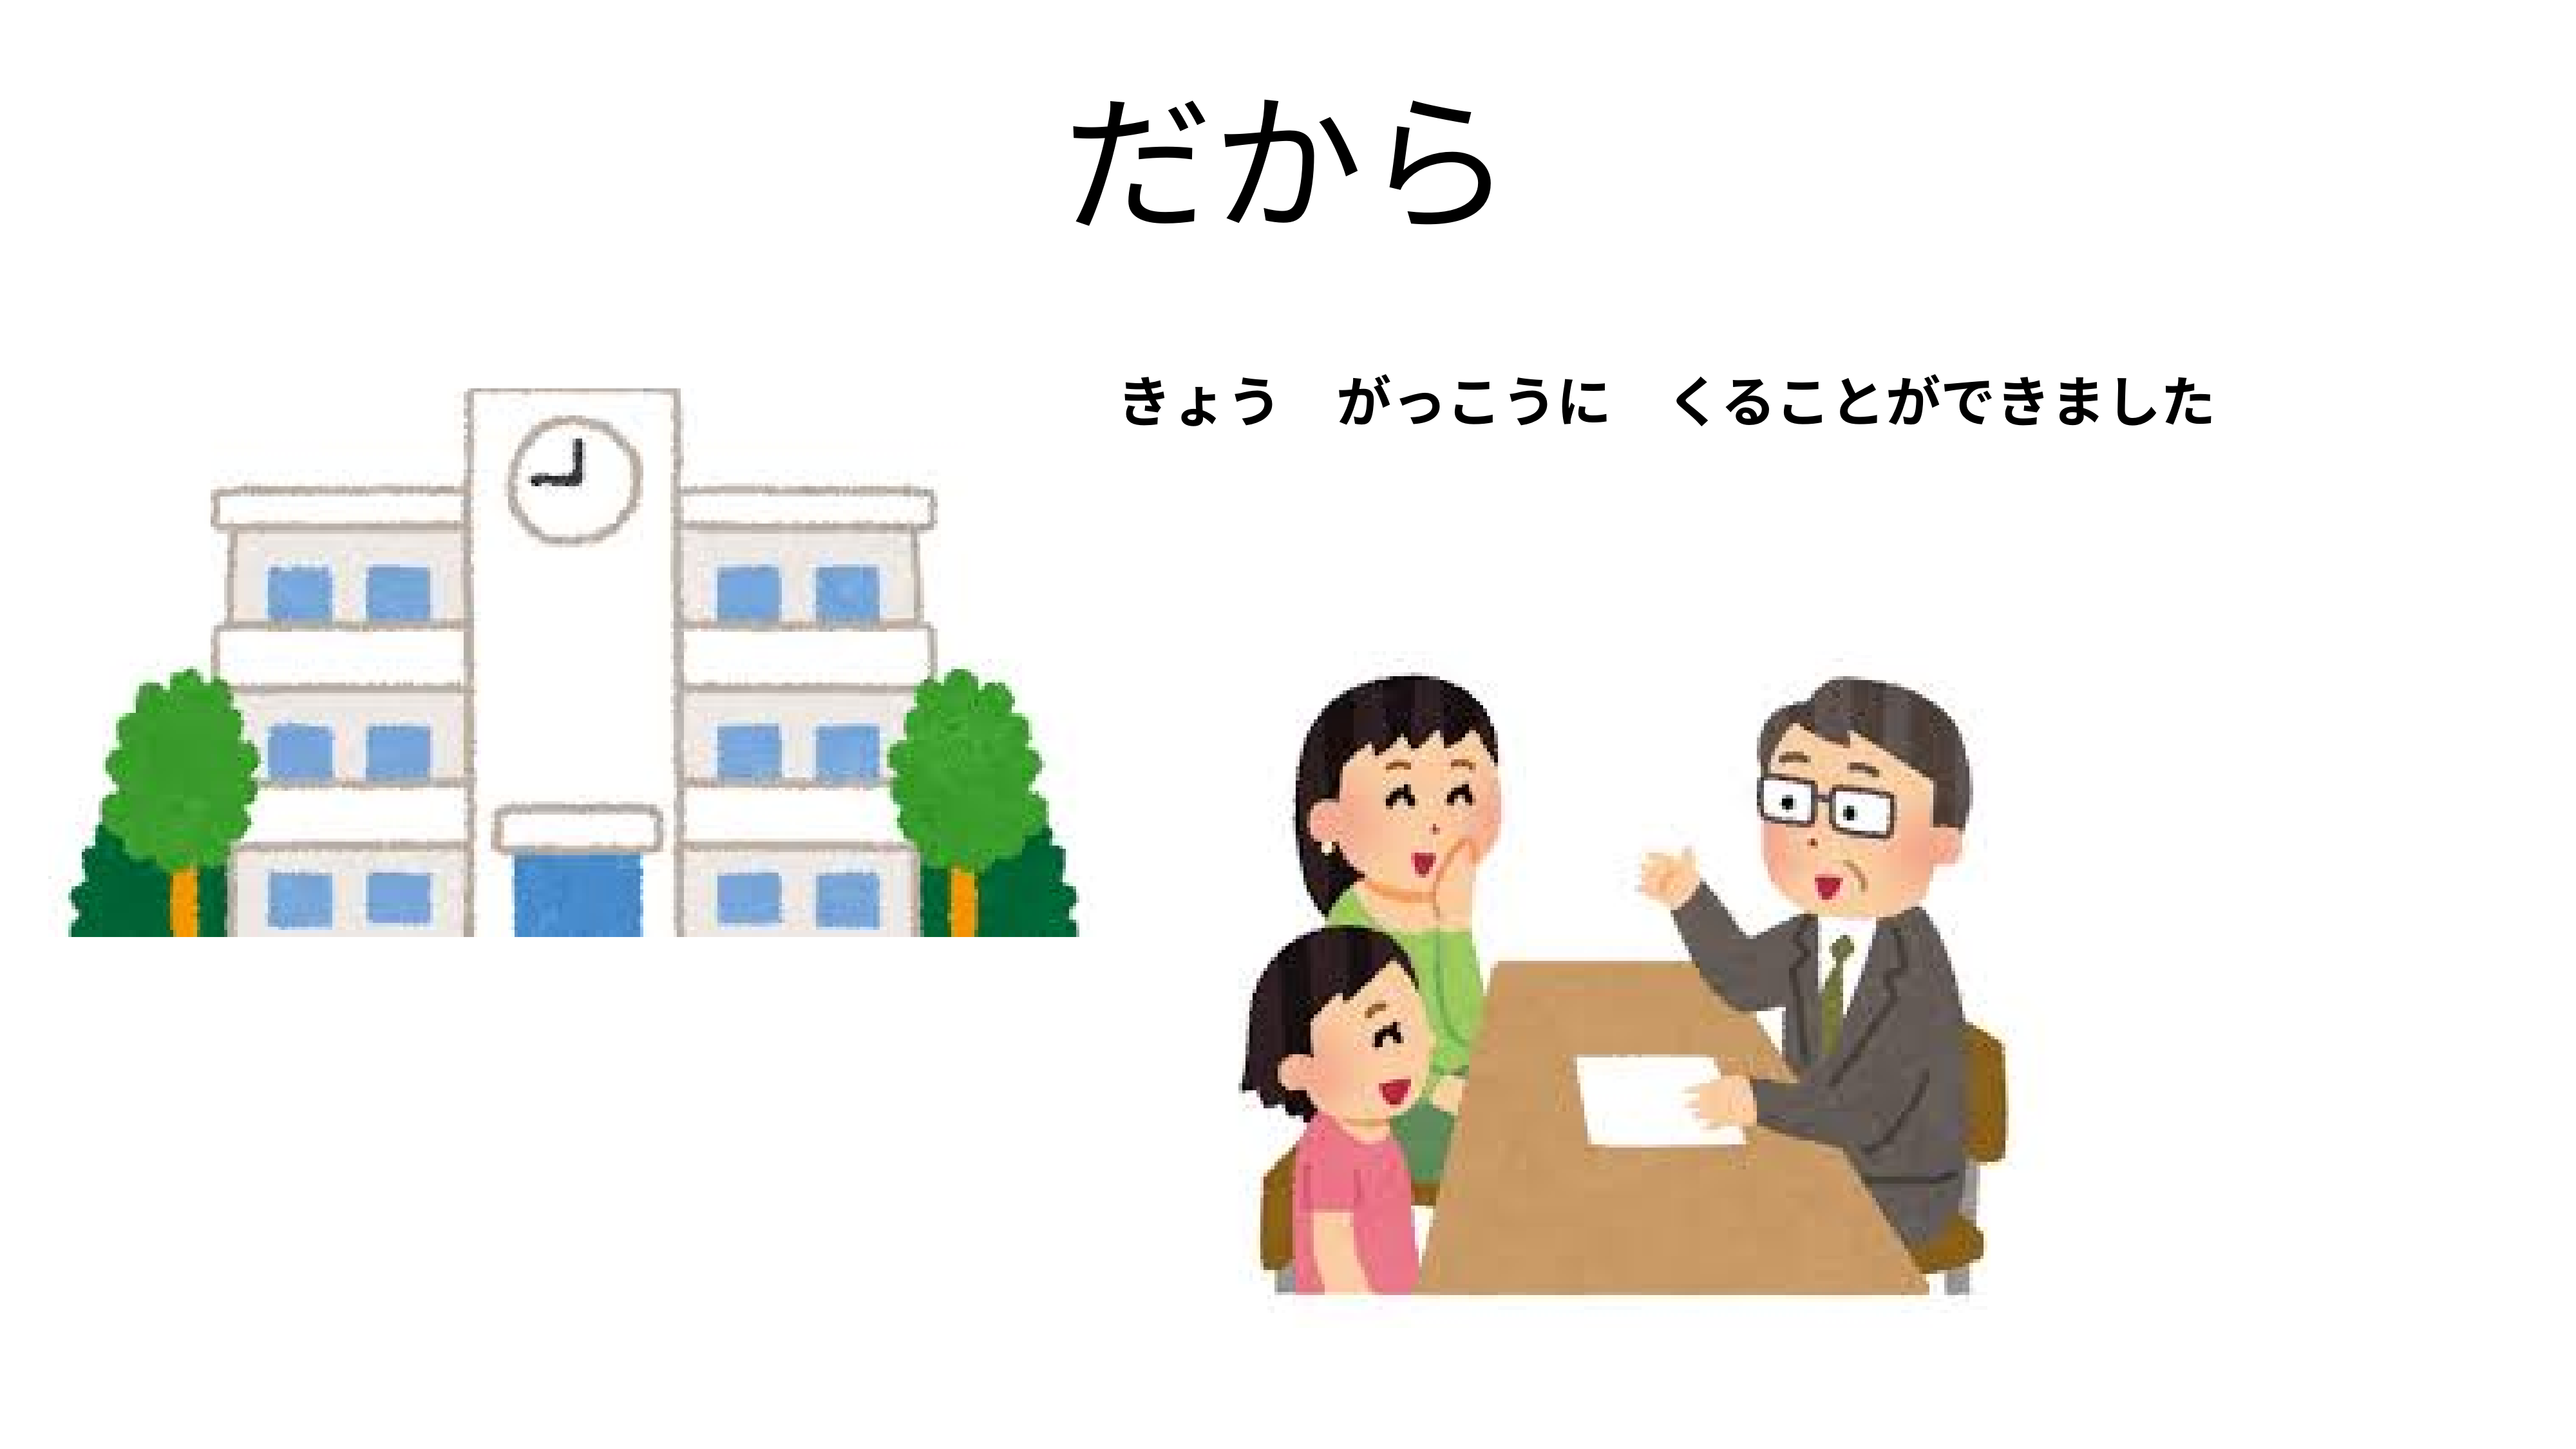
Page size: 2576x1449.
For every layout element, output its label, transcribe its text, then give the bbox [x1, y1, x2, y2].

text_box きょう がっこうに くることができました [1111, 361, 2222, 439]
title だから [178, 37, 2398, 279]
picture [48, 388, 1097, 937]
picture [1181, 594, 2070, 1328]
